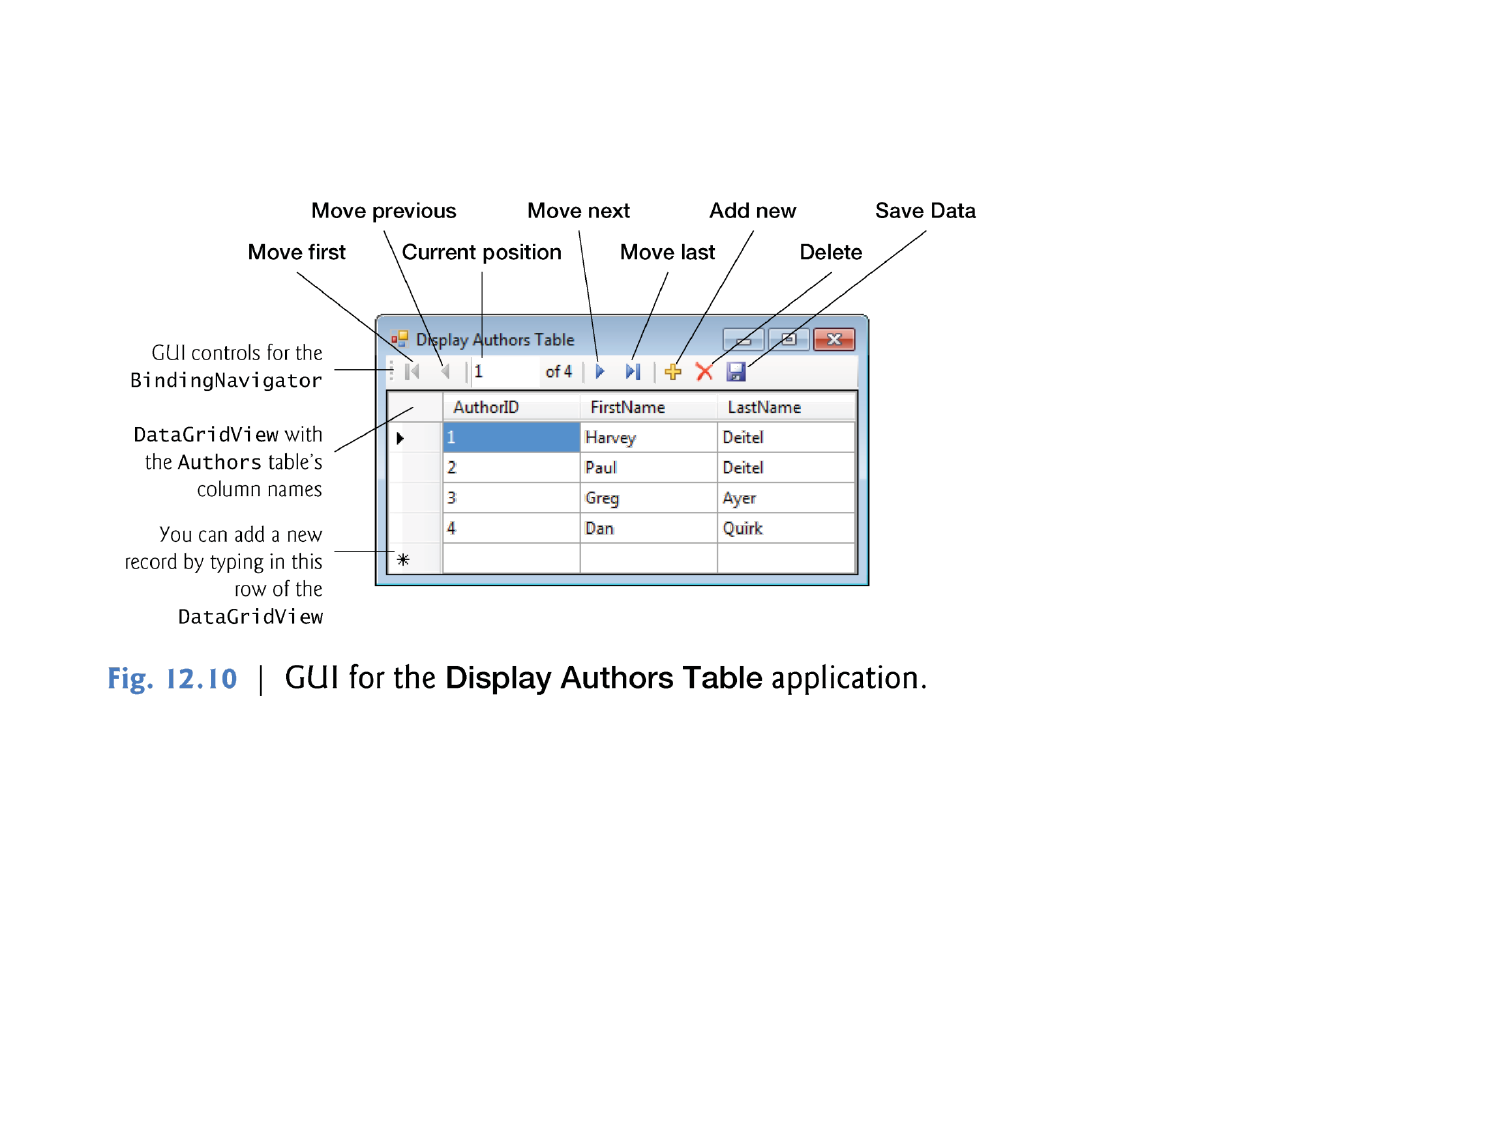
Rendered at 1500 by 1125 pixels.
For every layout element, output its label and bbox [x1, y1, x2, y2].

picture [0, 106, 1500, 1018]
